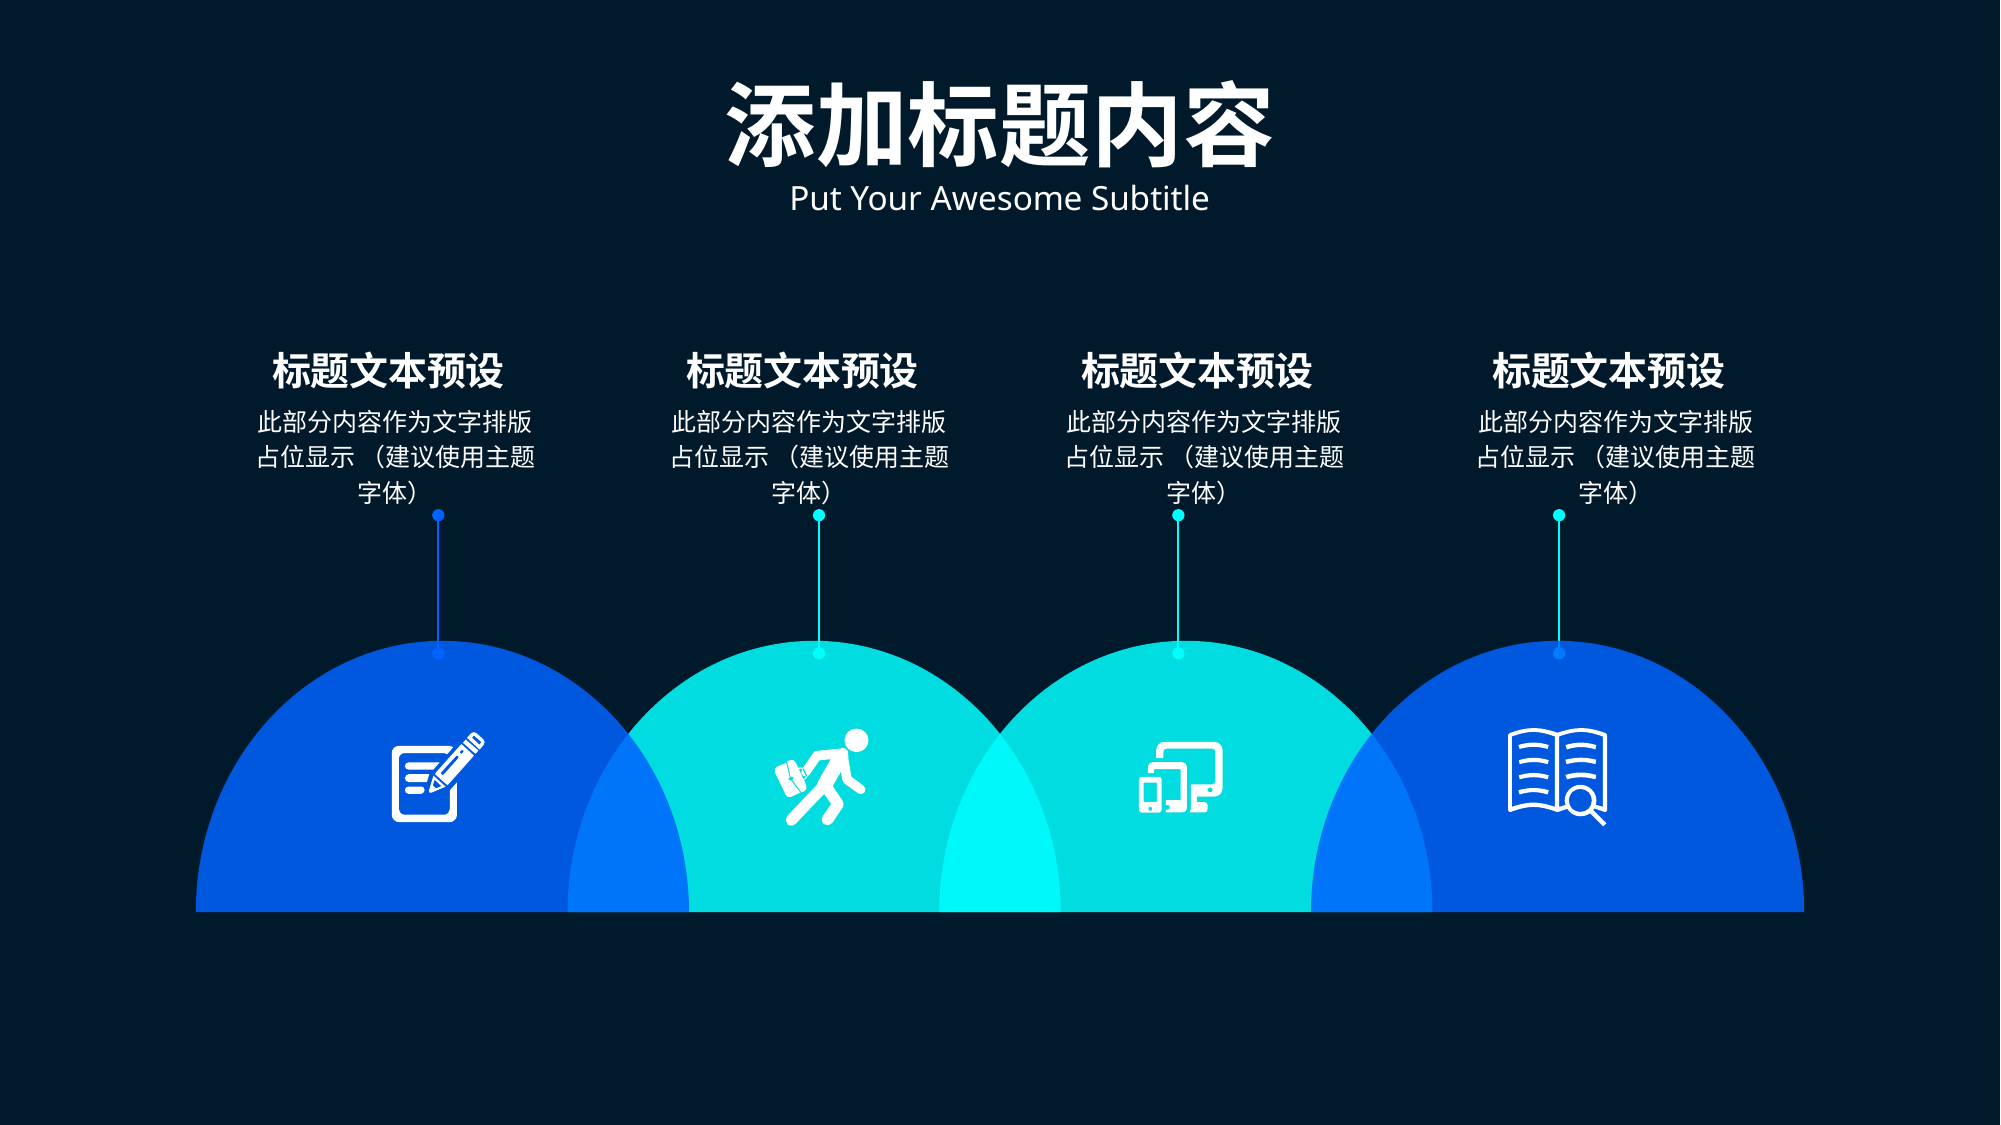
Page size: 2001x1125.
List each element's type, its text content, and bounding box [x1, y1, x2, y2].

text_box Put Your Awesome Subtitle [774, 169, 1226, 225]
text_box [242, 343, 1762, 506]
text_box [195, 640, 689, 913]
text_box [689, 640, 1061, 913]
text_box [1310, 640, 1805, 913]
text_box 添加标题内容 [709, 60, 1291, 185]
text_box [1061, 640, 1310, 913]
